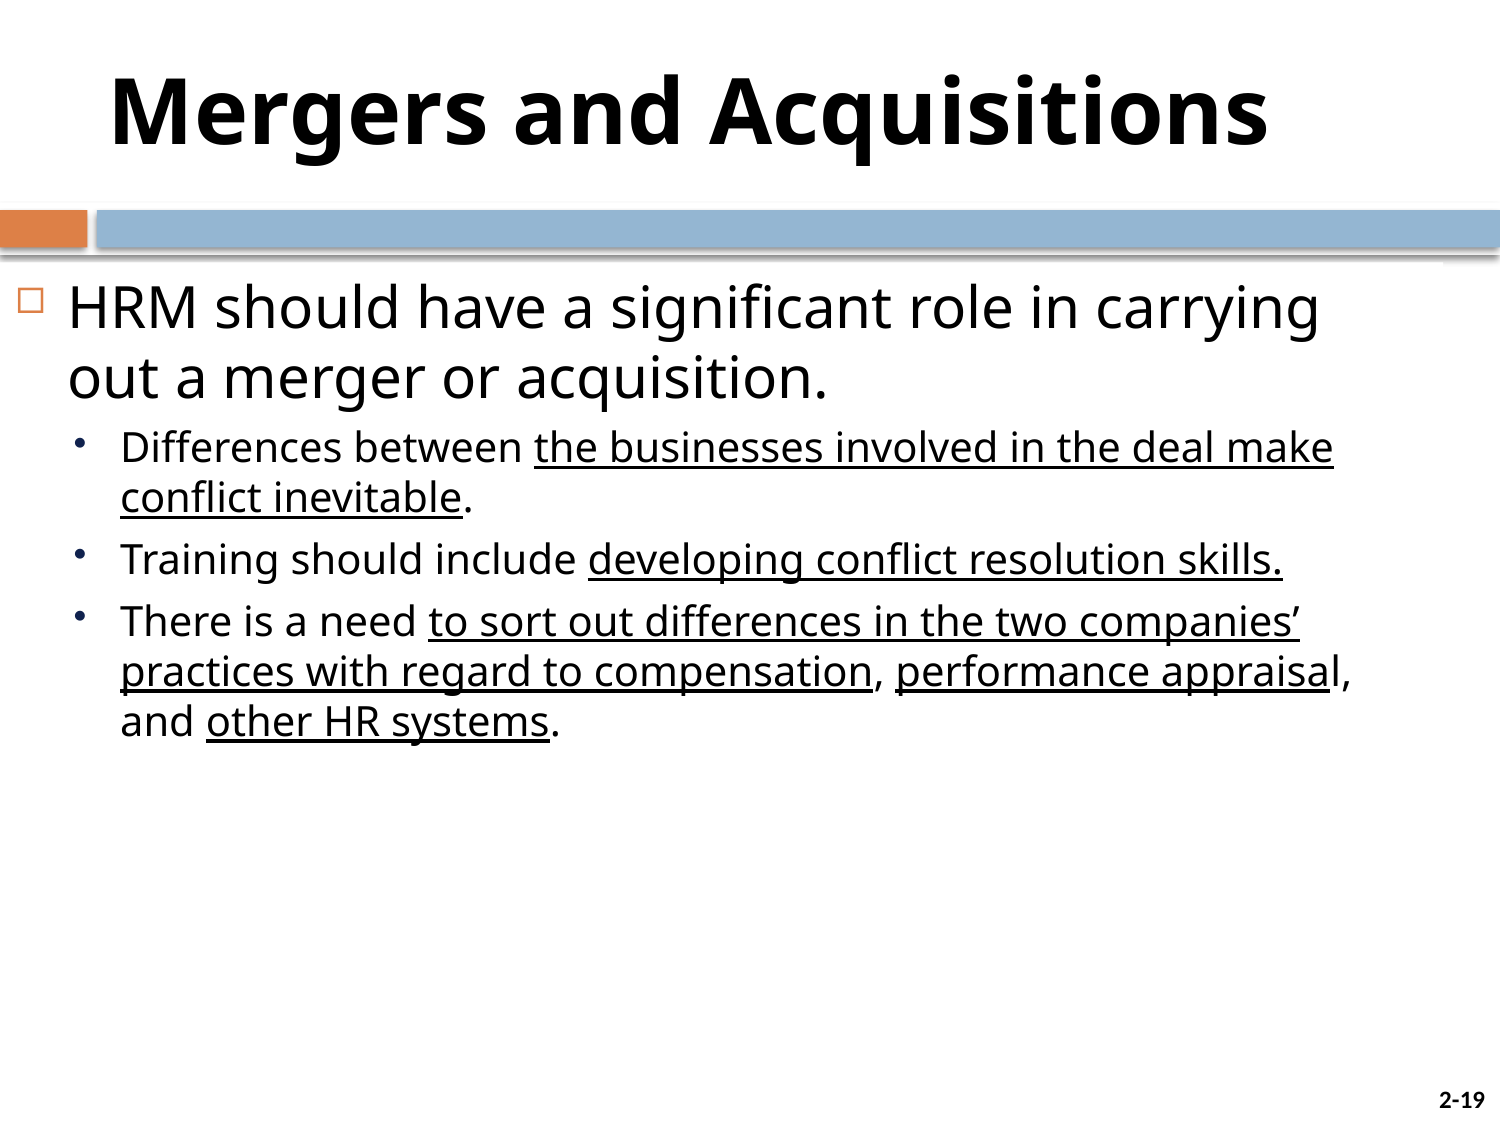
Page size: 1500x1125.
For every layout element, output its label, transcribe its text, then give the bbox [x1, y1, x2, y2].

list HRM should have a significant role in carrying out a merger or acquisition. Differences between the businesses involved in the deal make conflict inevitable. Training should include developing conflict resolution skills. There is a need to sort out differences in the two companies’ practices with regard to compensation, performance appraisal, and other HR systems. [0, 262, 1444, 1050]
title Mergers and Acquisitions [93, 45, 1444, 233]
